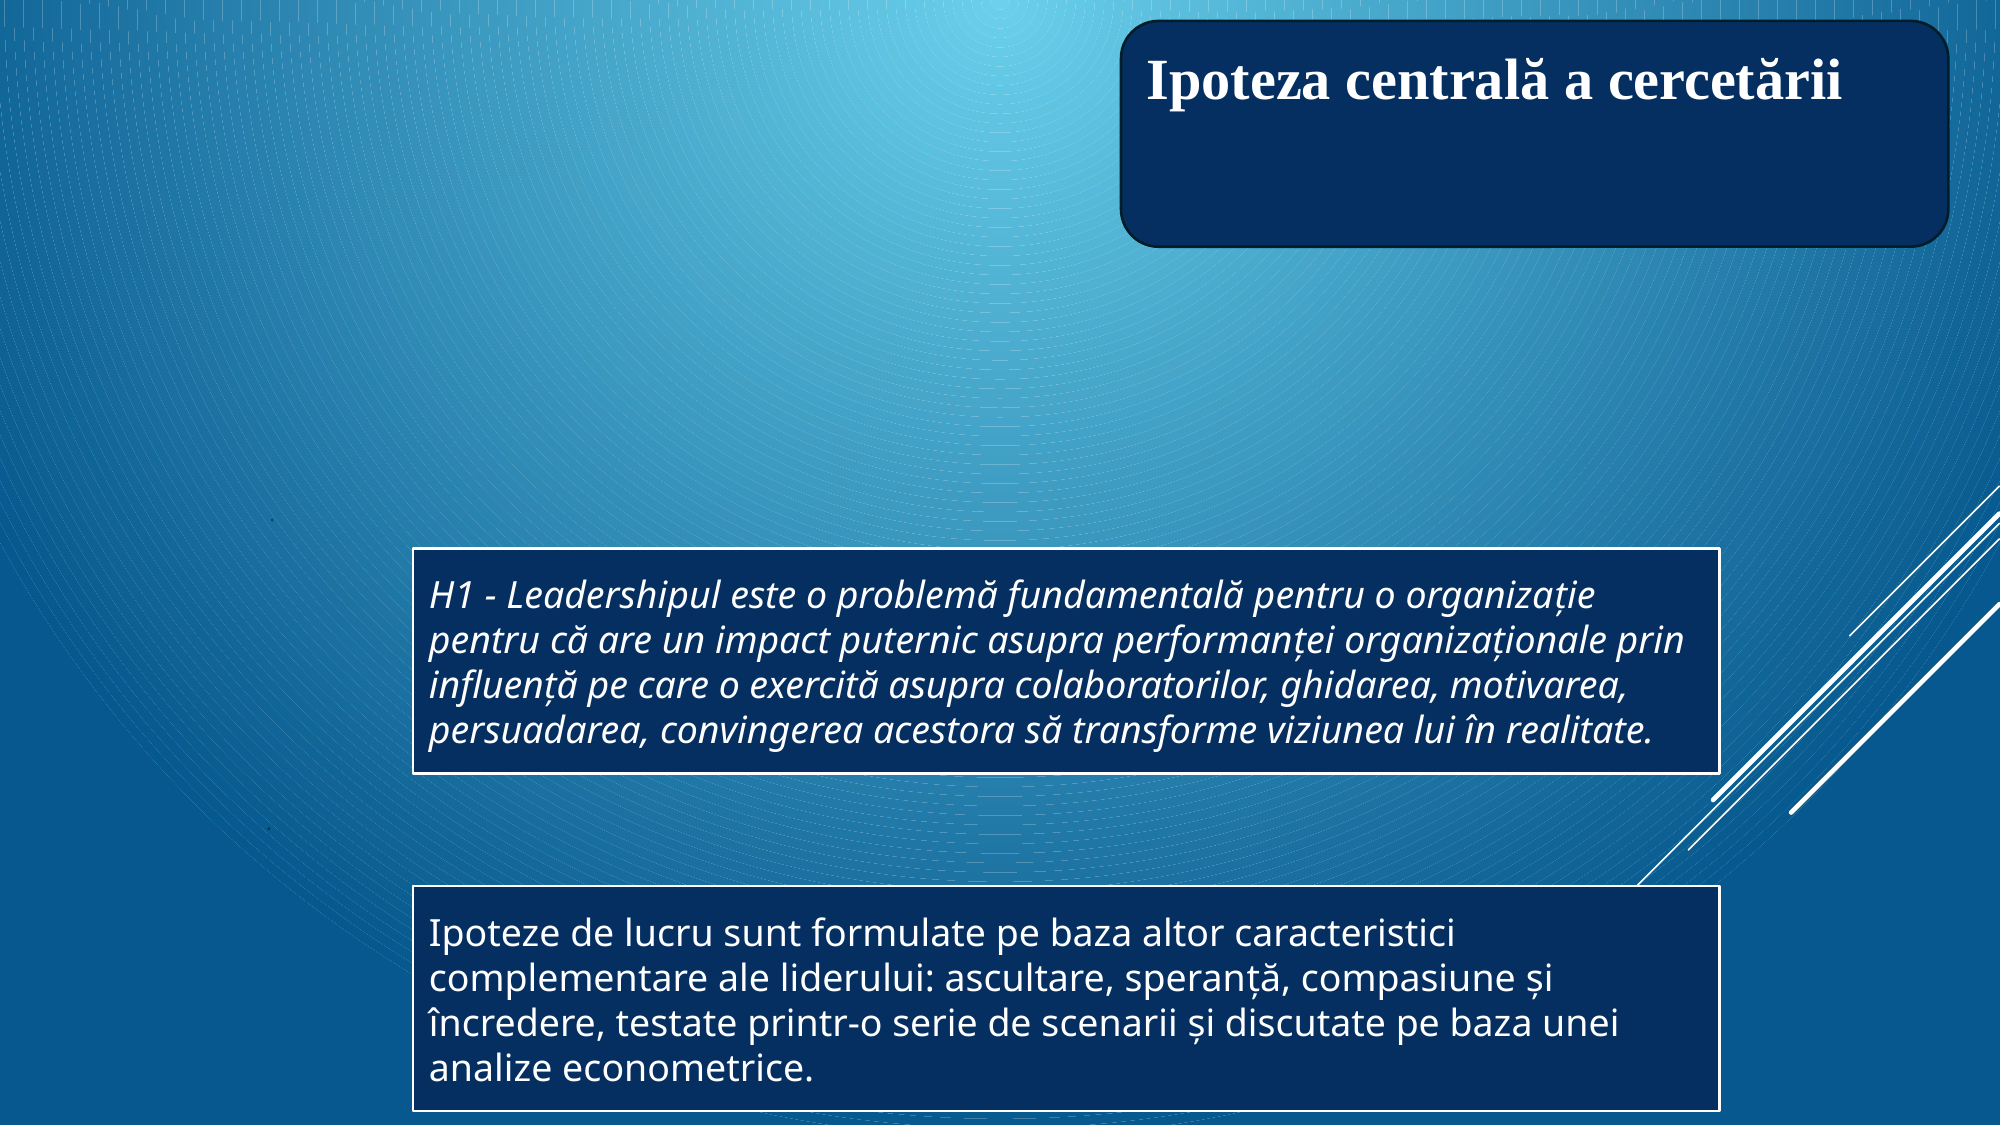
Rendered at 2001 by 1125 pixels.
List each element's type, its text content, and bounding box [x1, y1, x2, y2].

text_box Ipoteza centrală a cercetării [1119, 19, 1950, 249]
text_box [263, 336, 1720, 1125]
